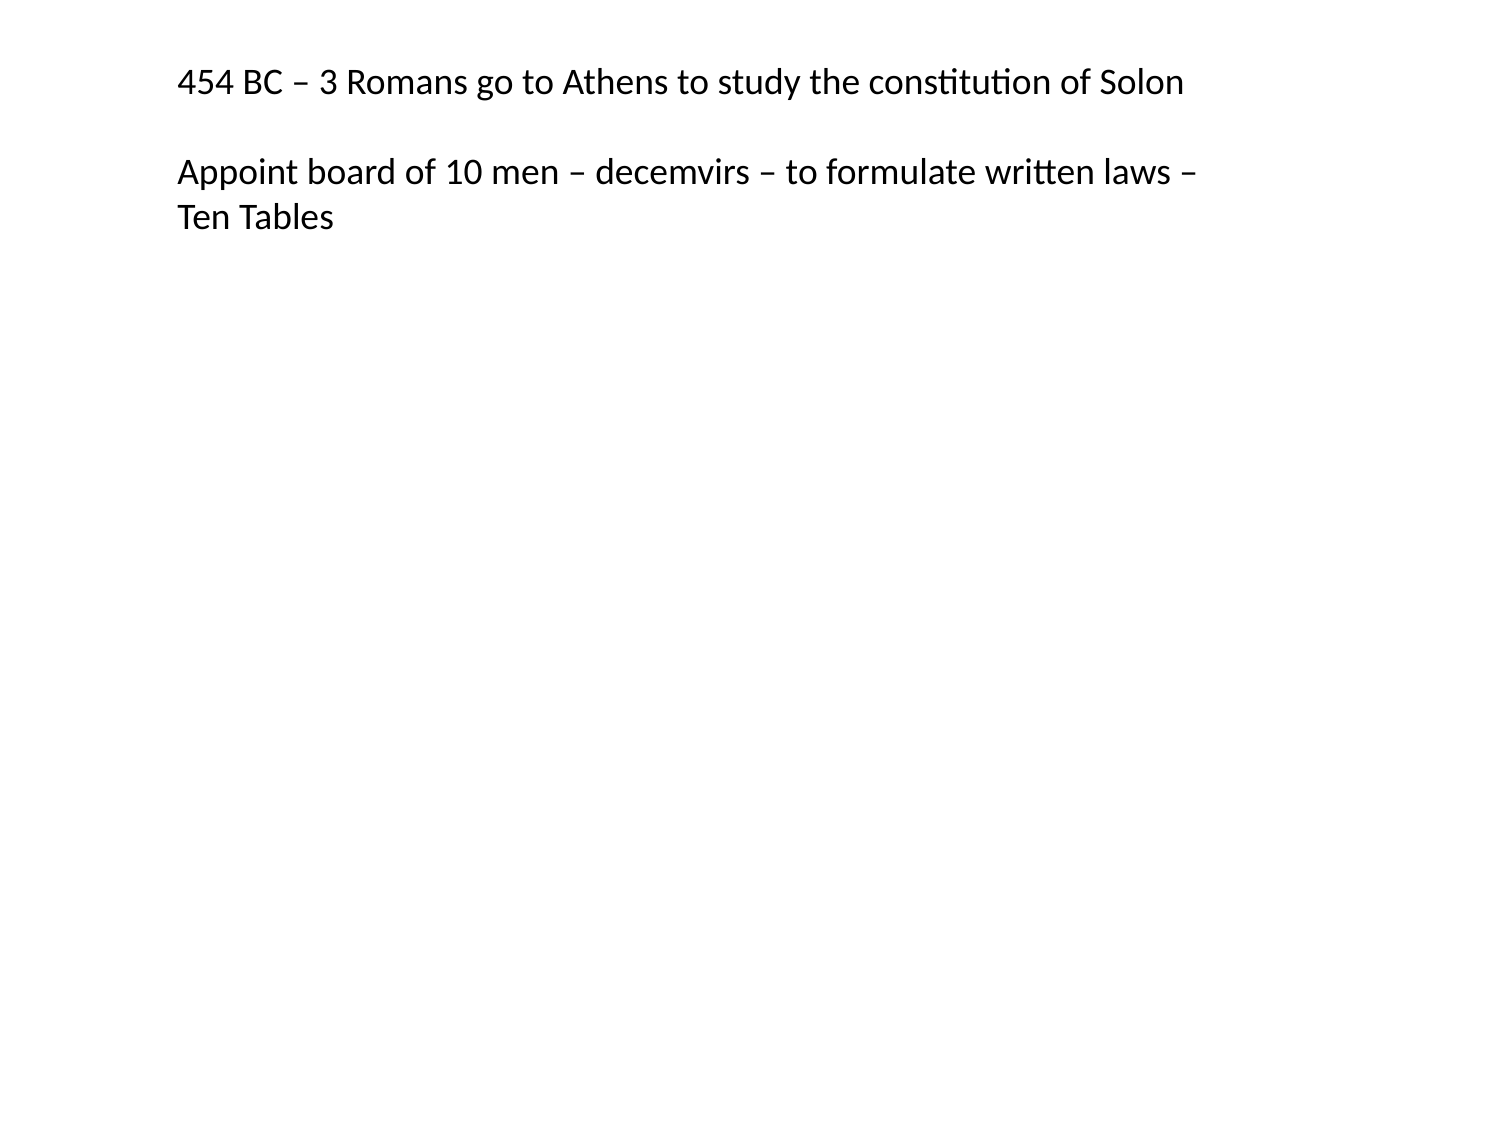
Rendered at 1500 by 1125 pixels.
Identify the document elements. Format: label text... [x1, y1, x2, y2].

text_box 454 BC – 3 Romans go to Athens to study the constitution of Solon Appoint board of 10 men – decemvirs – to formulate written laws – Ten Tables [162, 49, 1263, 245]
